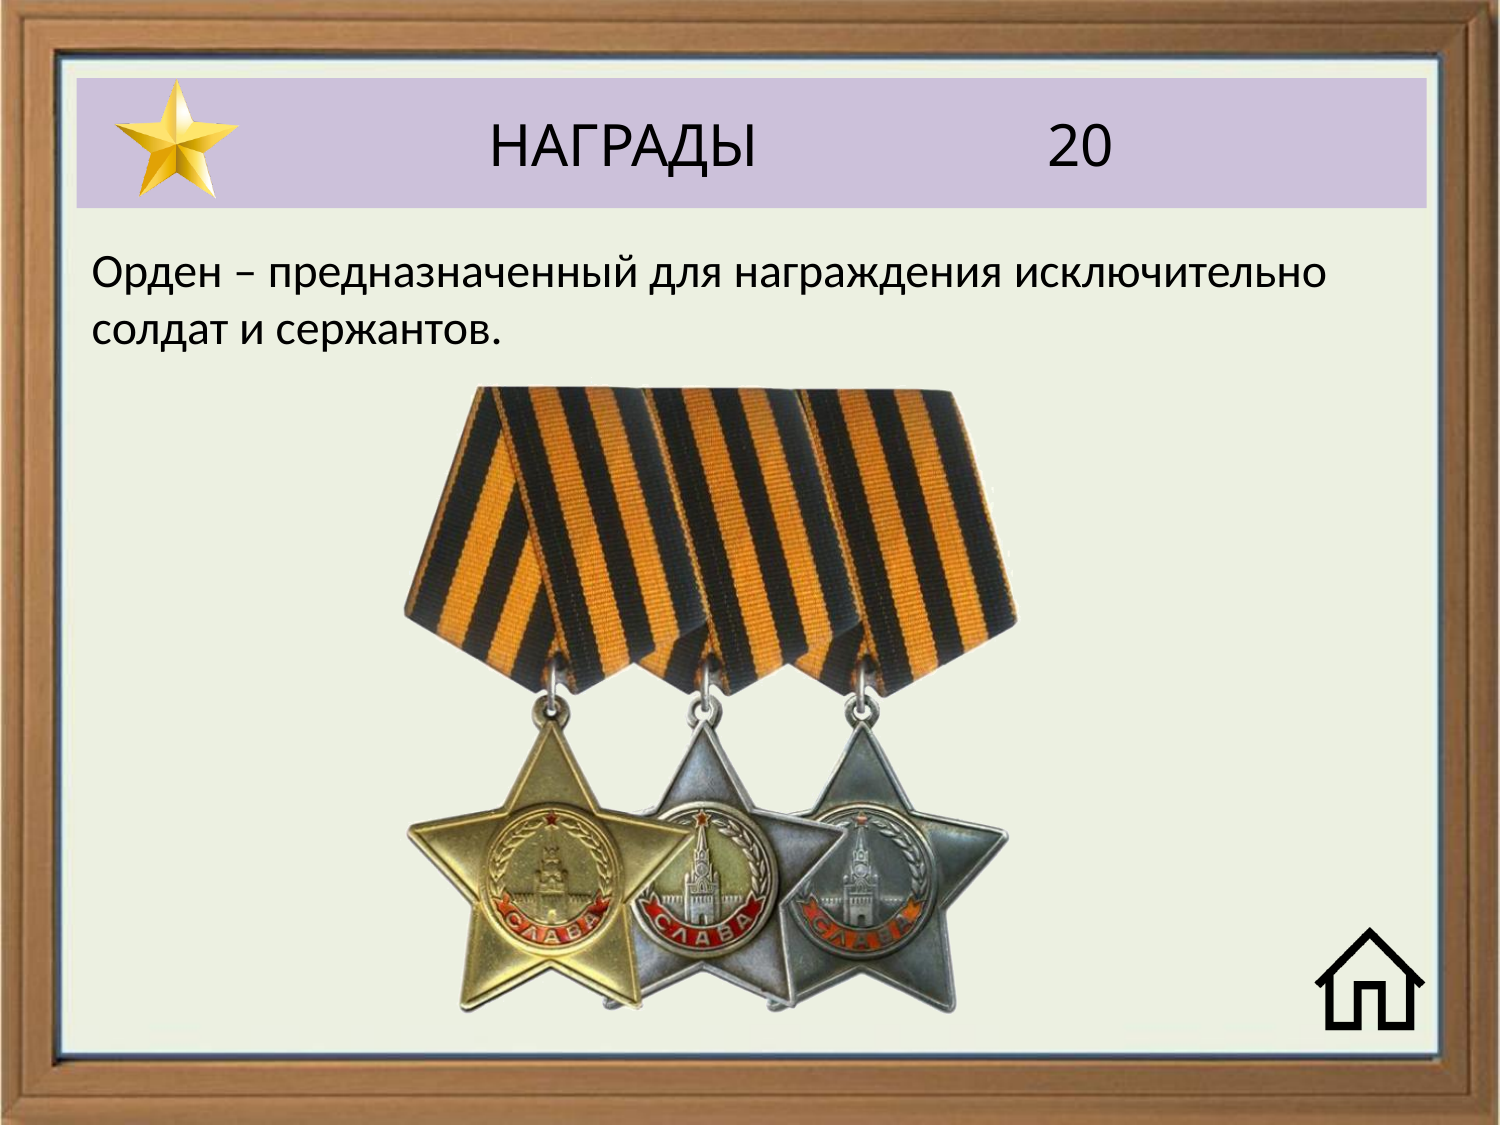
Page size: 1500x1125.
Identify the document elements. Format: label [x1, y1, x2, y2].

picture [1304, 916, 1434, 1046]
list [0, 0, 1500, 1125]
picture [383, 373, 1039, 1031]
picture [111, 77, 241, 200]
